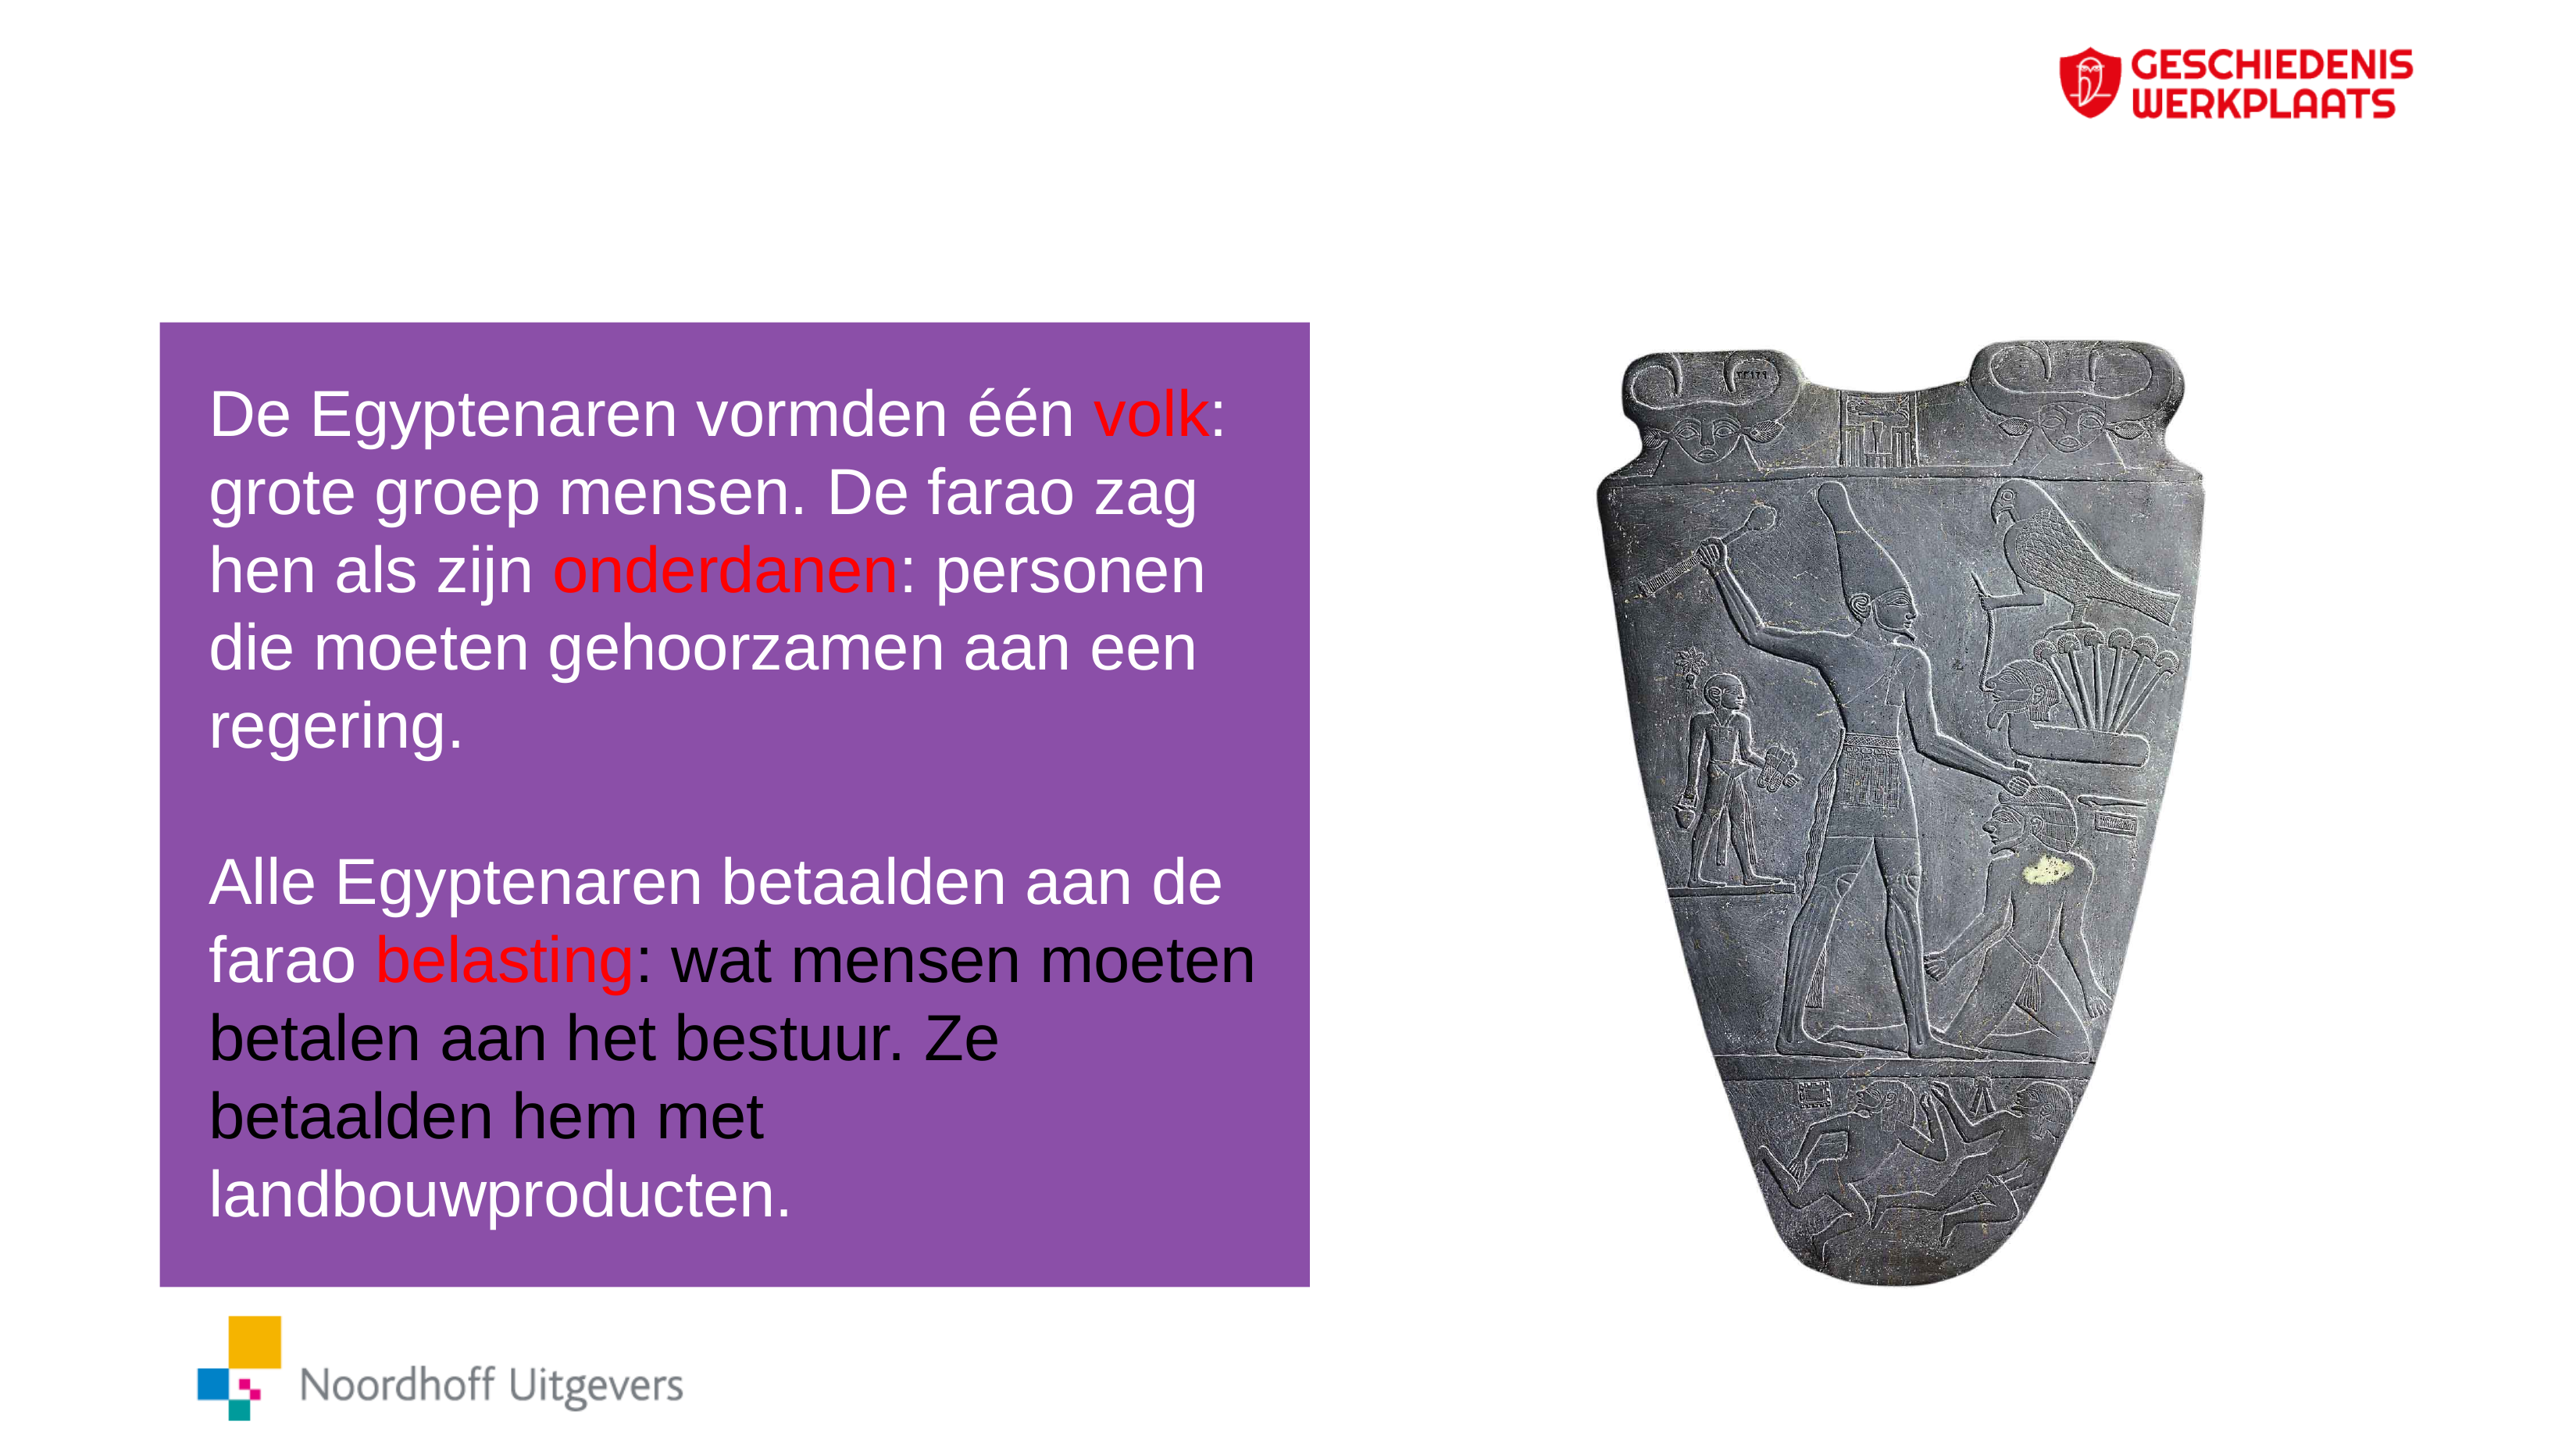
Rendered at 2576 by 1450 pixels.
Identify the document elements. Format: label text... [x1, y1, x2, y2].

picture [159, 1288, 802, 1449]
list De Egyptenaren vormden één volk: grote groep mensen. De farao zag hen als zijn onderdanen: personen die moeten gehoorzamen aan een regering. Alle Egyptenaren betaalden aan de farao belasting: wat mensen moeten betalen aan het bestuur. Ze betaalden hem met landbouwproducten. [159, 322, 1310, 1288]
picture [1610, 0, 2576, 161]
picture [1565, 322, 2275, 1302]
